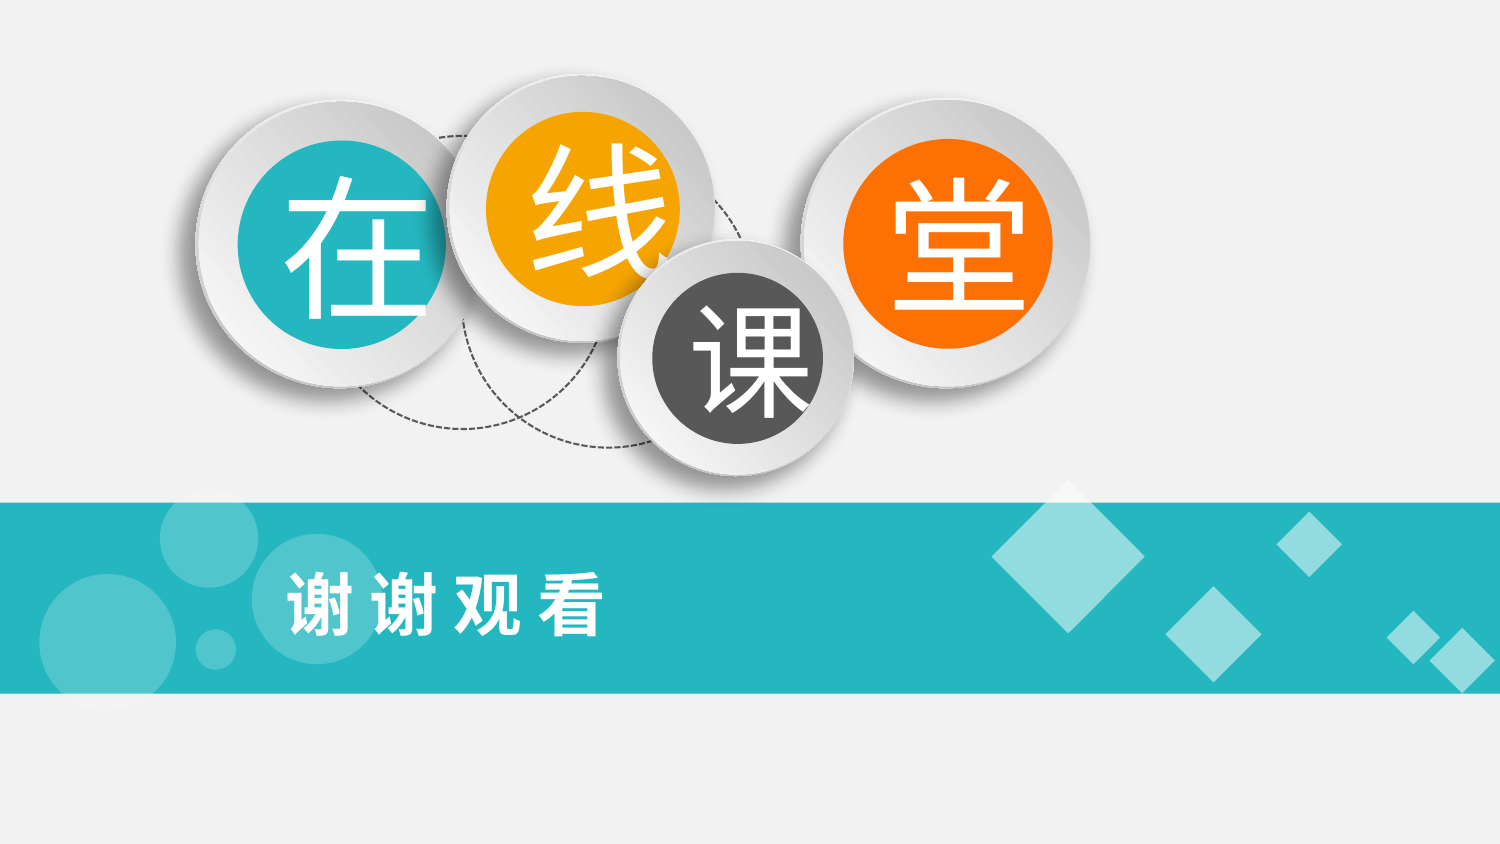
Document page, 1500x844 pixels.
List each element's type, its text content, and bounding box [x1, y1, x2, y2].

text_box [1275, 510, 1344, 579]
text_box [195, 99, 484, 389]
text_box [38, 572, 178, 712]
text_box [1427, 626, 1497, 695]
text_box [800, 98, 1091, 389]
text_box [446, 73, 715, 343]
text_box [1163, 584, 1264, 684]
text_box [381, 343, 583, 431]
text_box 谢 谢 观 看 [274, 555, 869, 650]
text_box [718, 202, 741, 236]
text_box [250, 532, 367, 666]
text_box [617, 239, 854, 477]
text_box [990, 478, 1147, 635]
text_box [0, 502, 1500, 695]
text_box [1385, 609, 1442, 666]
text_box [158, 488, 260, 589]
text_box [194, 628, 238, 671]
text_box [520, 368, 616, 449]
